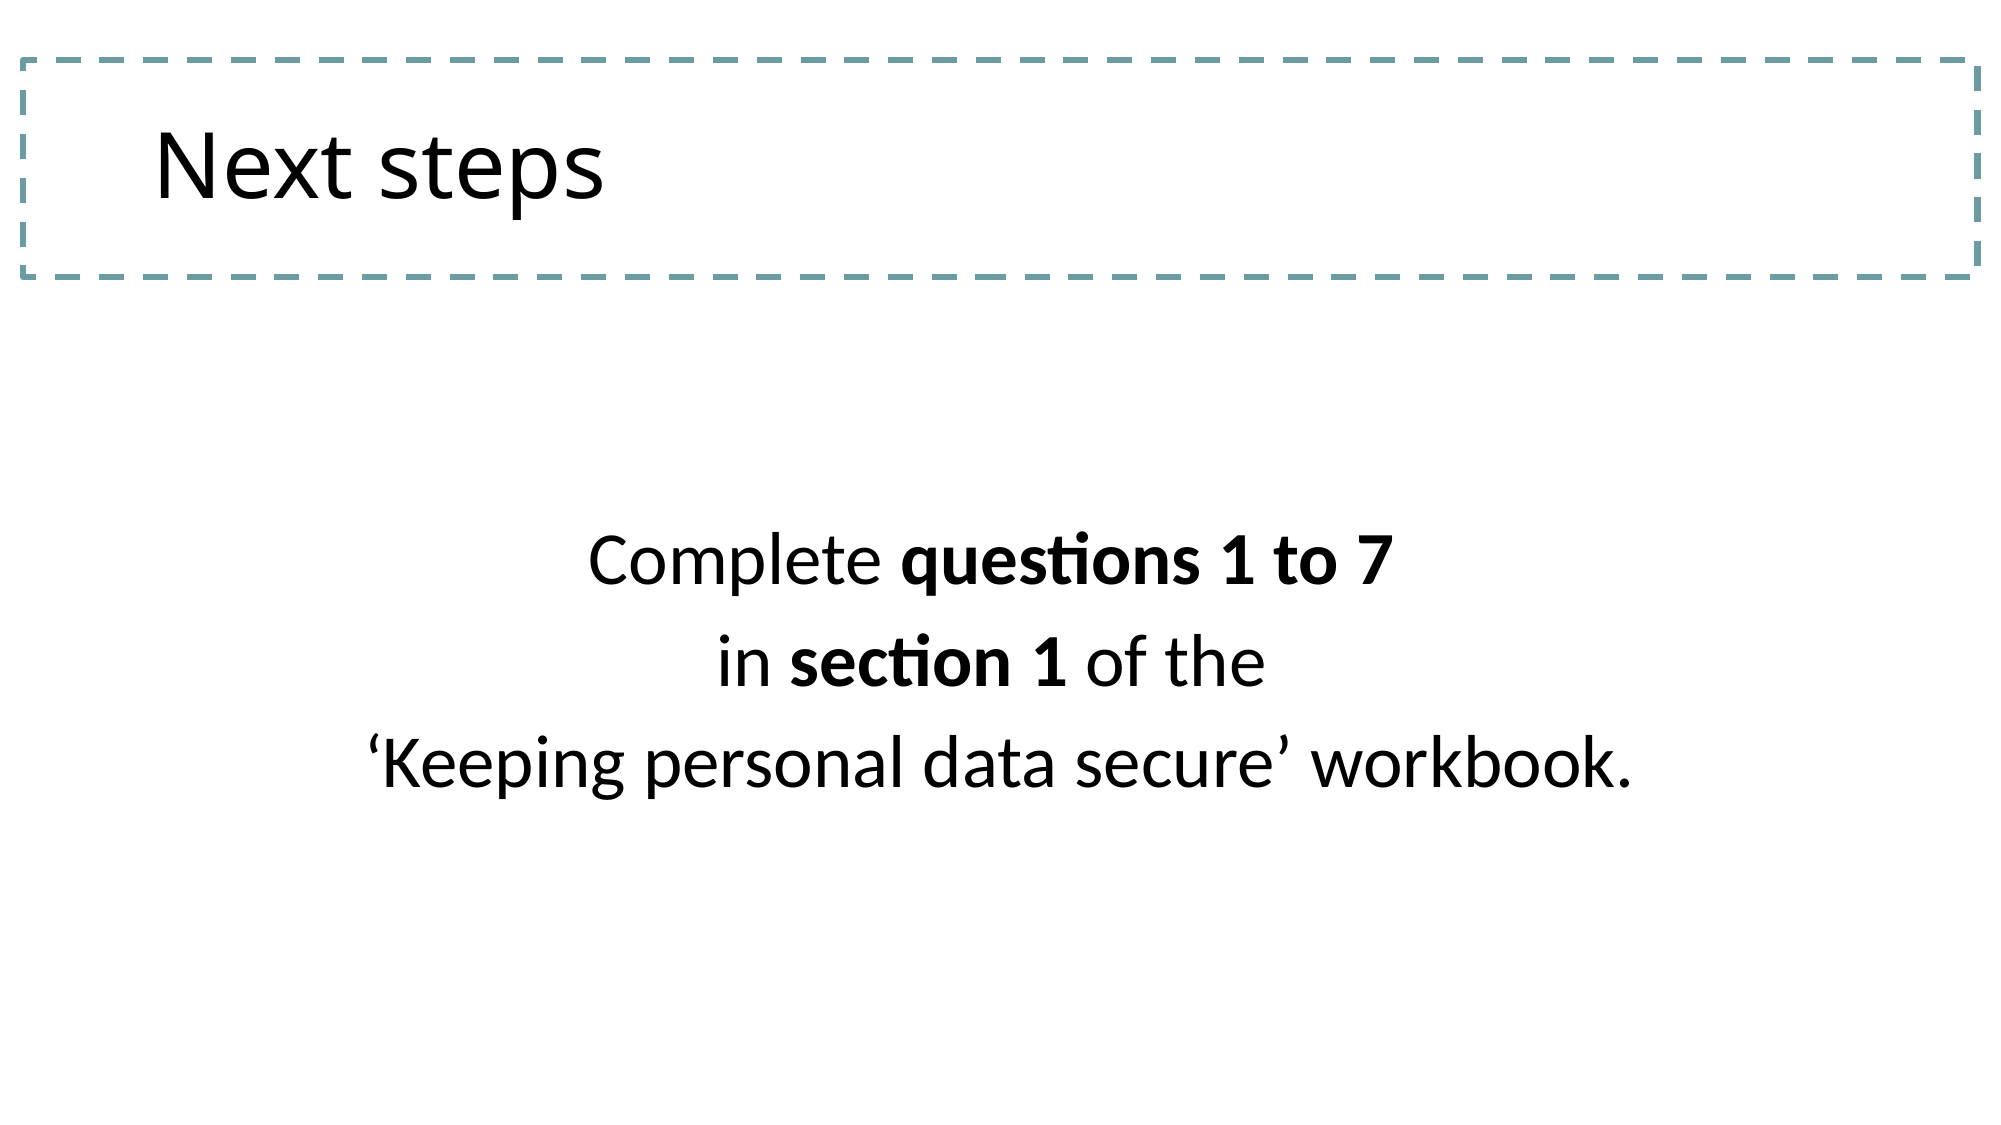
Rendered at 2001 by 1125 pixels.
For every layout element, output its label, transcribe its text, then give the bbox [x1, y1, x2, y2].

list Complete questions 1 to 7 in section 1 of the ‘Keeping personal data secure’ workbook. [137, 299, 1863, 1014]
title Next steps [137, 59, 1863, 278]
